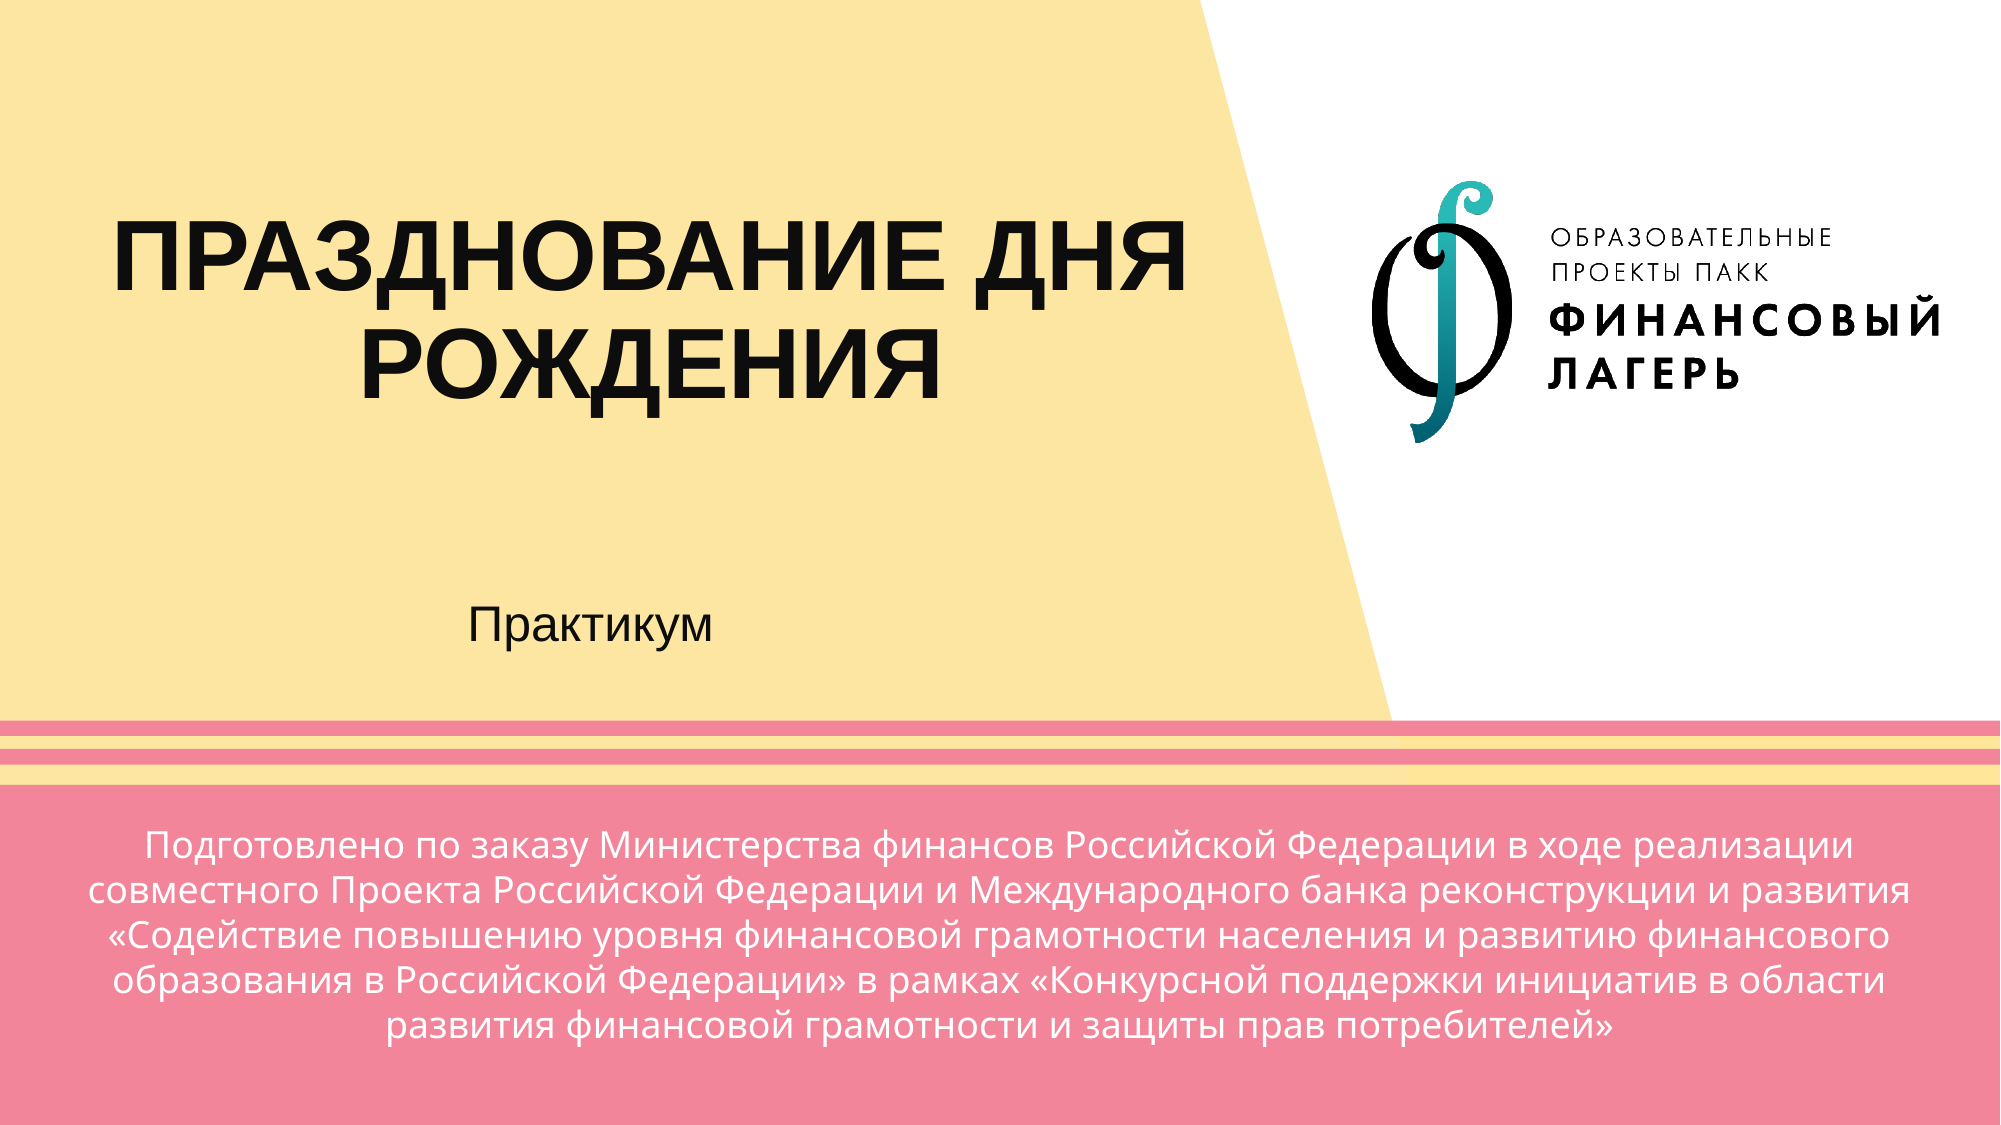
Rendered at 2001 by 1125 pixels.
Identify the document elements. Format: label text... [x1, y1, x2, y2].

title ПРАЗДНОВАНИЕ ДНЯ РОЖДЕНИЯ [59, 116, 1245, 508]
subtitle Практикум [59, 590, 1123, 701]
picture [1372, 181, 1941, 443]
